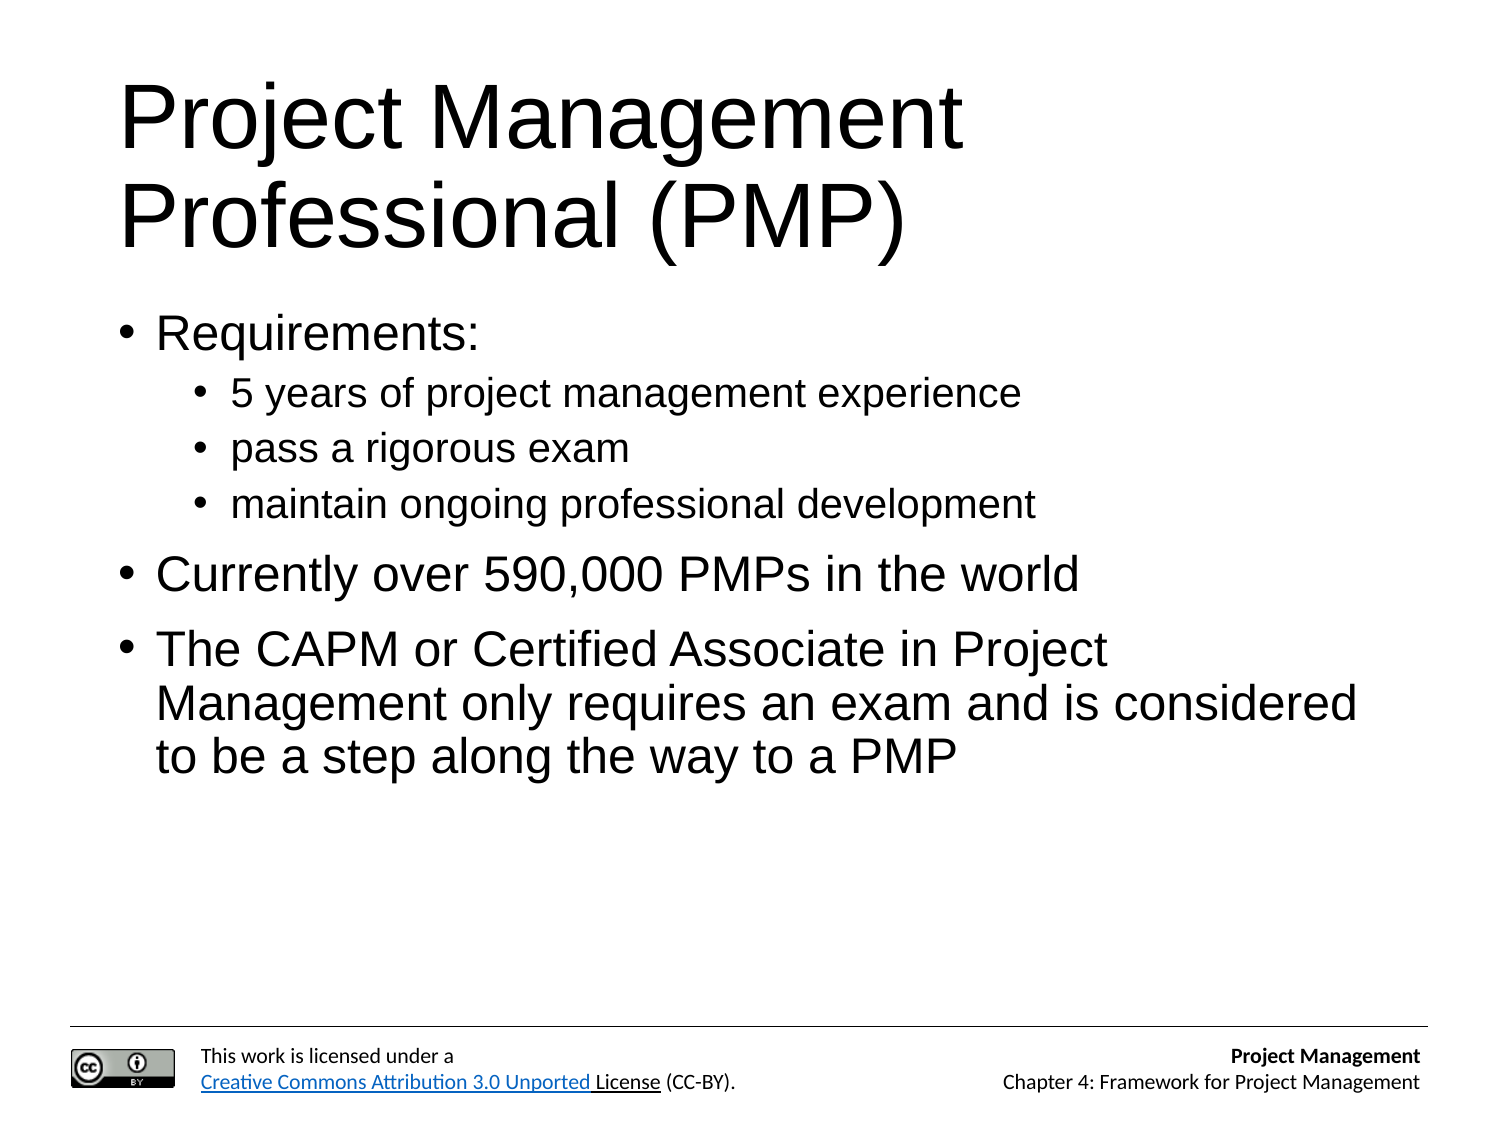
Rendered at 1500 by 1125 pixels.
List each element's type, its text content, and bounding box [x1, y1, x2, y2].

list Requirements: 5 years of project management experience pass a rigorous exam maintain ongoing professional development Currently over 590,000 PMPs in the world The CAPM or Certified Associate in Project Management only requires an exam and is considered to be a step along the way to a PMP [103, 299, 1397, 1014]
picture [71, 1049, 175, 1088]
title Project Management Professional (PMP) [103, 59, 1397, 278]
